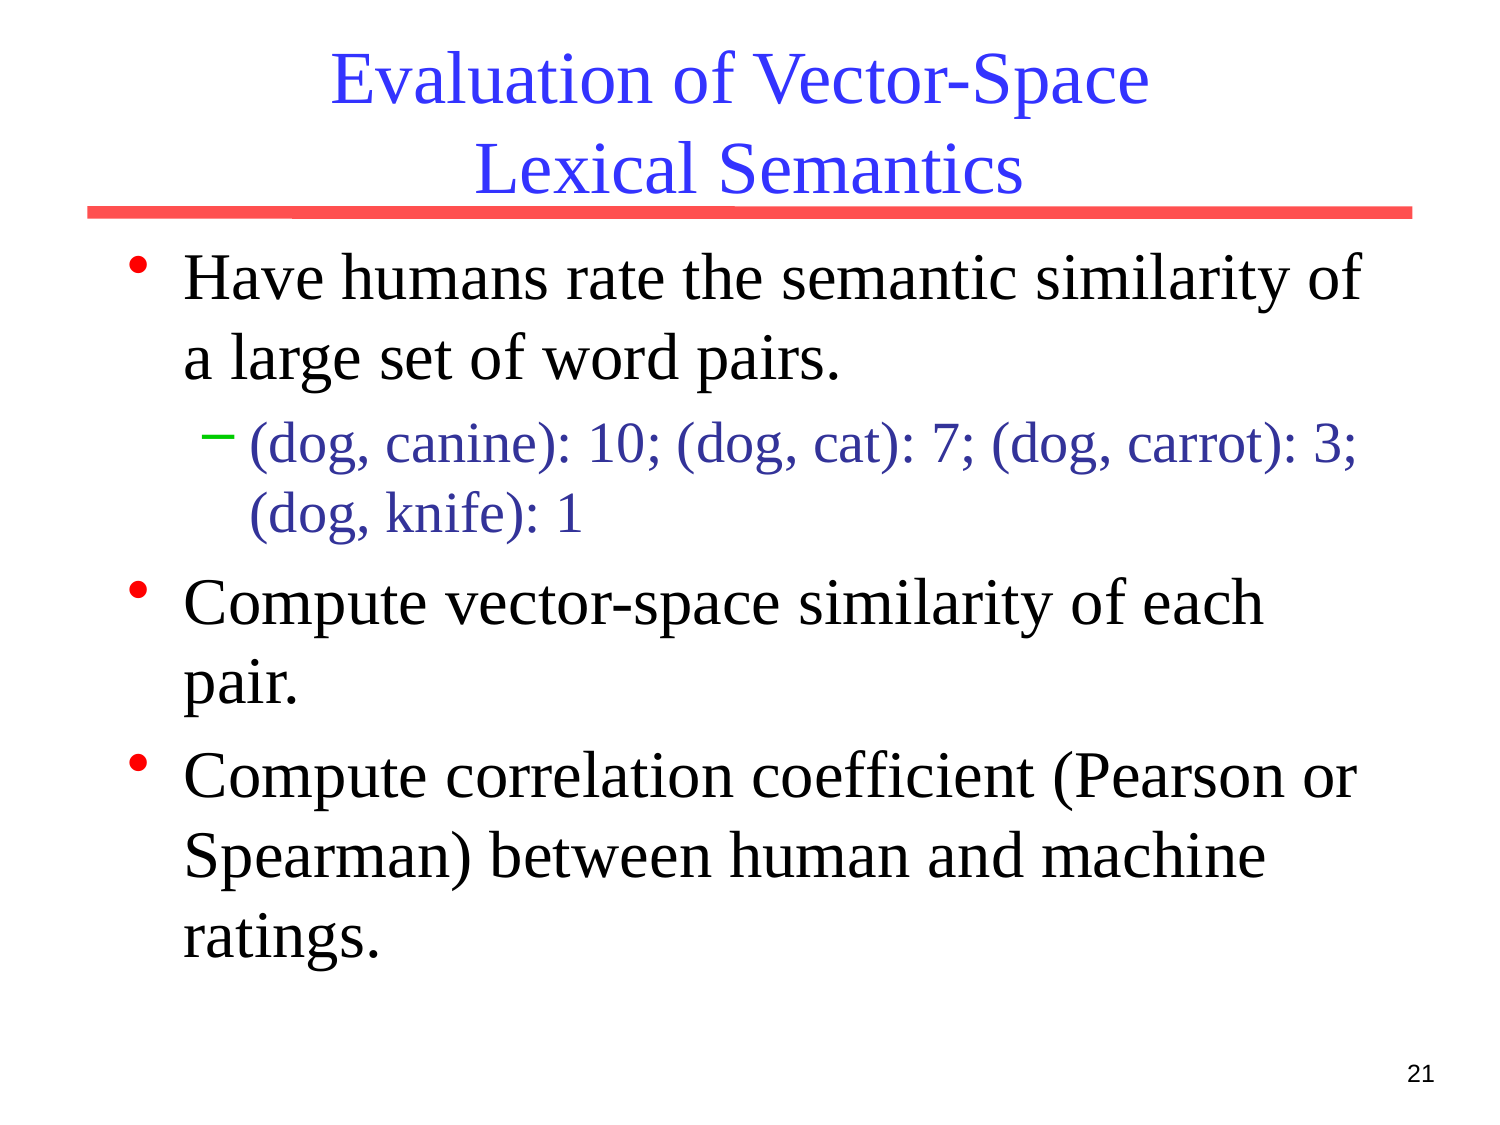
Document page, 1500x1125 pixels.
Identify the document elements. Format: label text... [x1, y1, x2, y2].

list Have humans rate the semantic similarity of a large set of word pairs. (dog, canine): 10; (dog, cat): 7; (dog, carrot): 3; (dog, knife): 1 Compute vector-space similarity of each pair. Compute correlation coefficient (Pearson or Spearman) between human and machine ratings. [112, 224, 1388, 995]
slide_number 21 [1137, 1049, 1451, 1125]
title Evaluation of Vector-Space Lexical Semantics [112, 37, 1388, 201]
